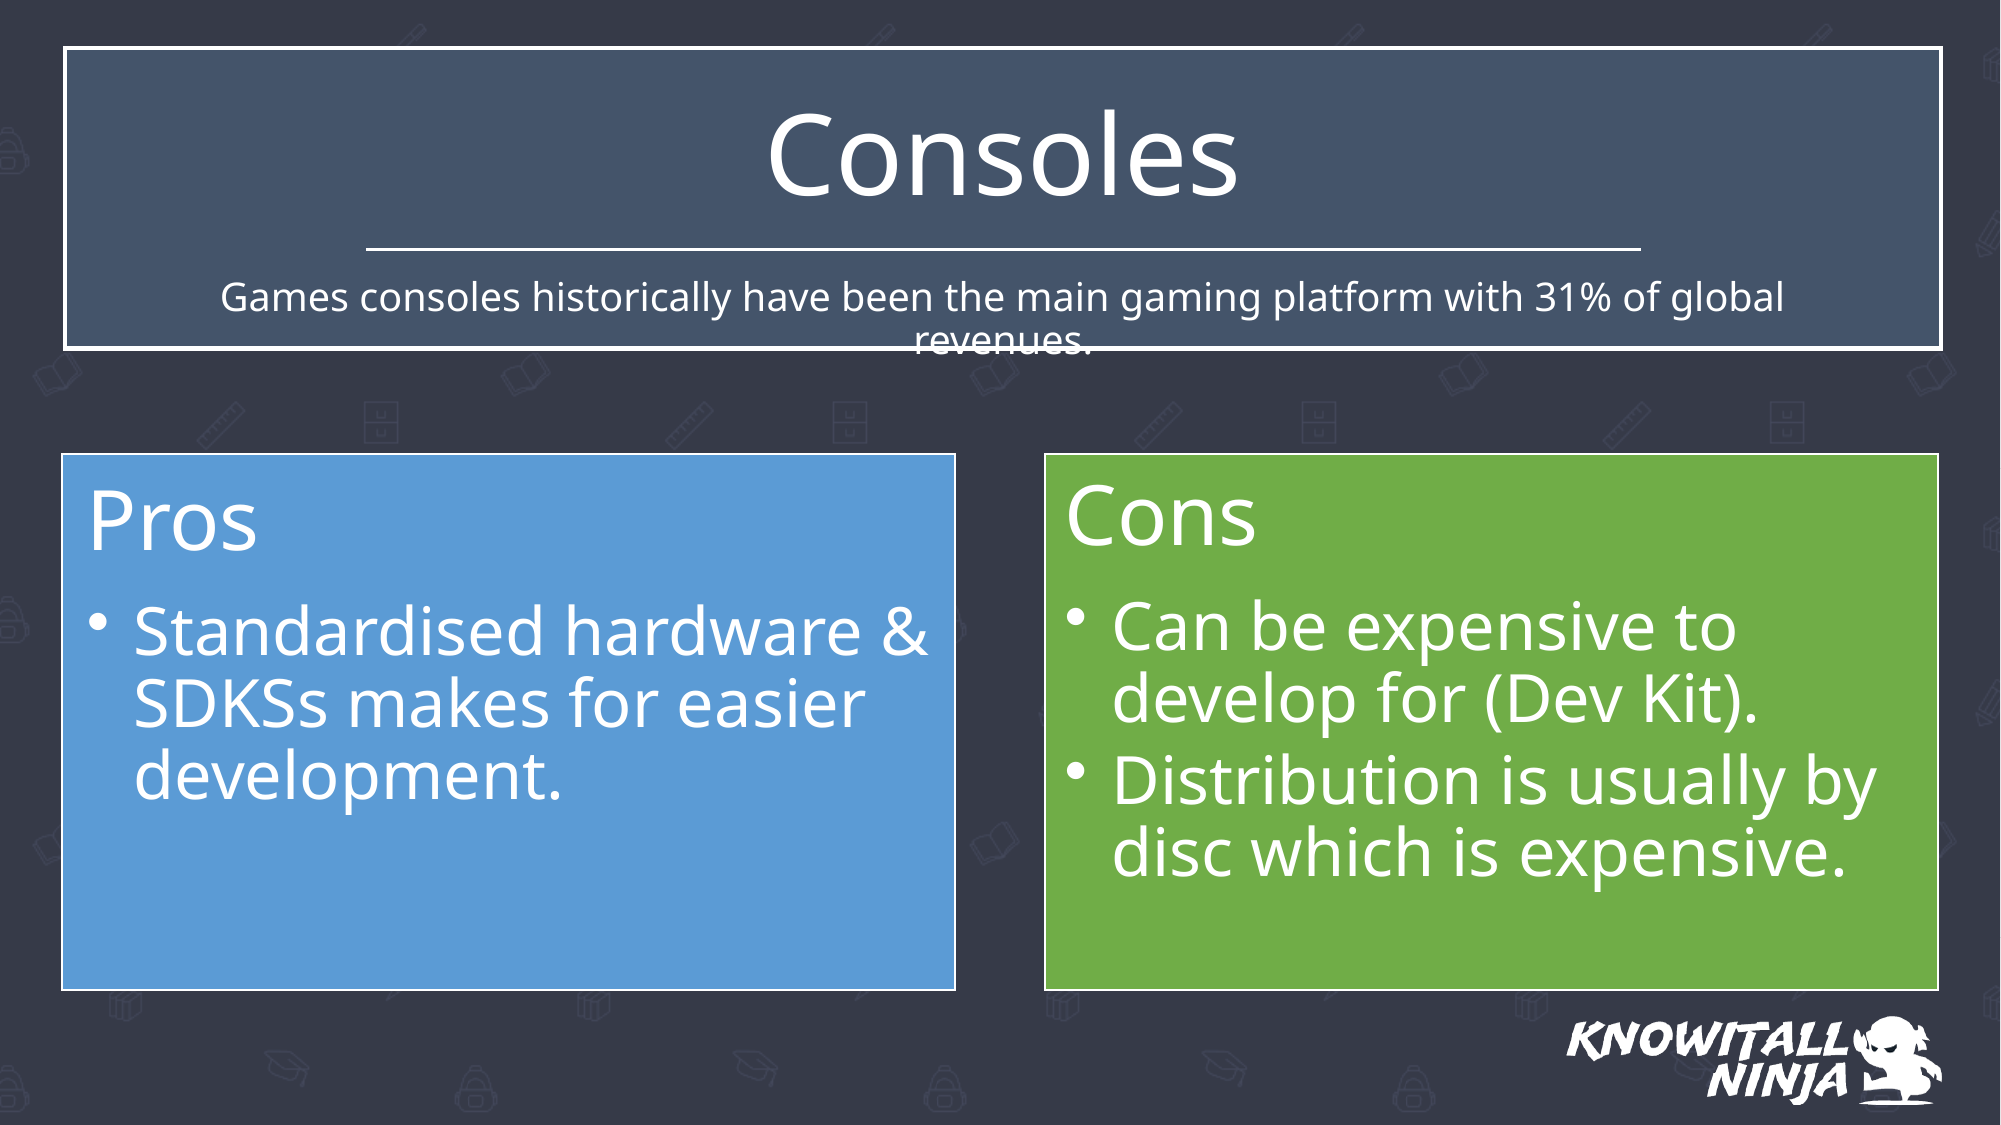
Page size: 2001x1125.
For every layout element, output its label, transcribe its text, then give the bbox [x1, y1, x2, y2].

picture [0, 0, 2001, 1125]
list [61, 451, 1939, 992]
title Consoles [140, 48, 1866, 269]
list Games consoles historically have been the main gaming platform with 31% of global revenues. [140, 269, 1866, 349]
